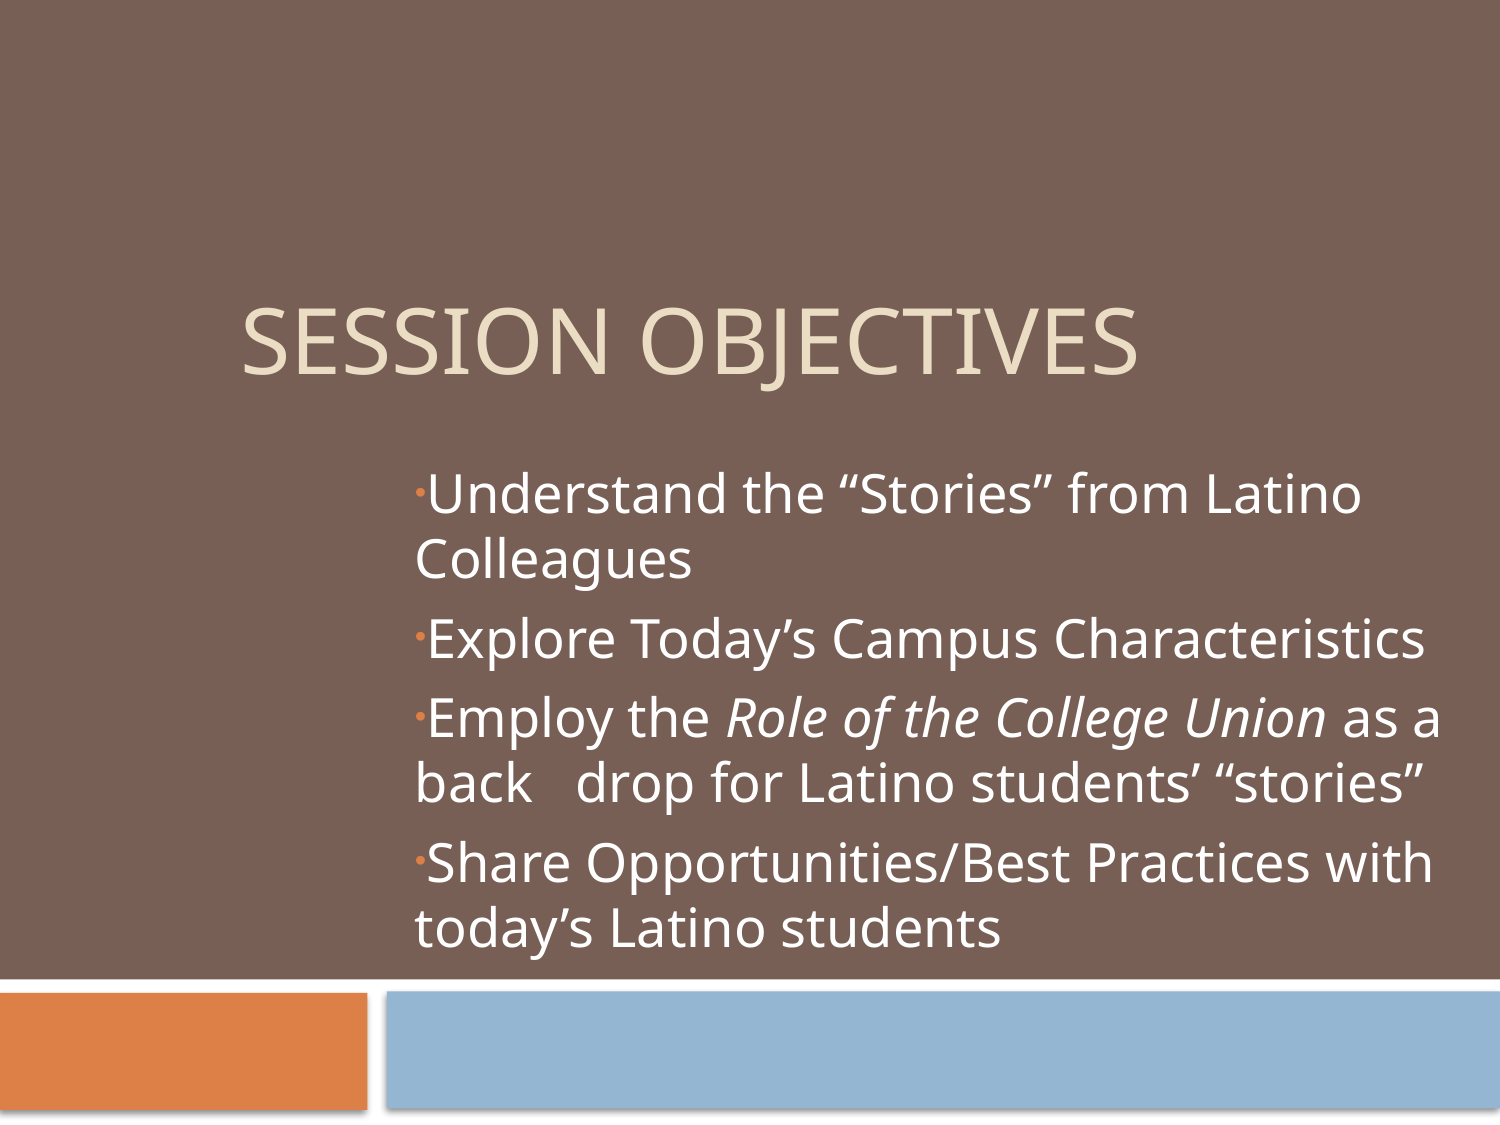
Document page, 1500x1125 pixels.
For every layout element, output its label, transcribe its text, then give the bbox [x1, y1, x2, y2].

subtitle Understand the “Stories” from Latino Colleagues Explore Today’s Campus Characteristics Employ the Role of the College Union as a back drop for Latino students’ “stories” Share Opportunities/Best Practices with today’s Latino students [399, 424, 1500, 993]
title Session Objectives [224, 99, 1288, 401]
